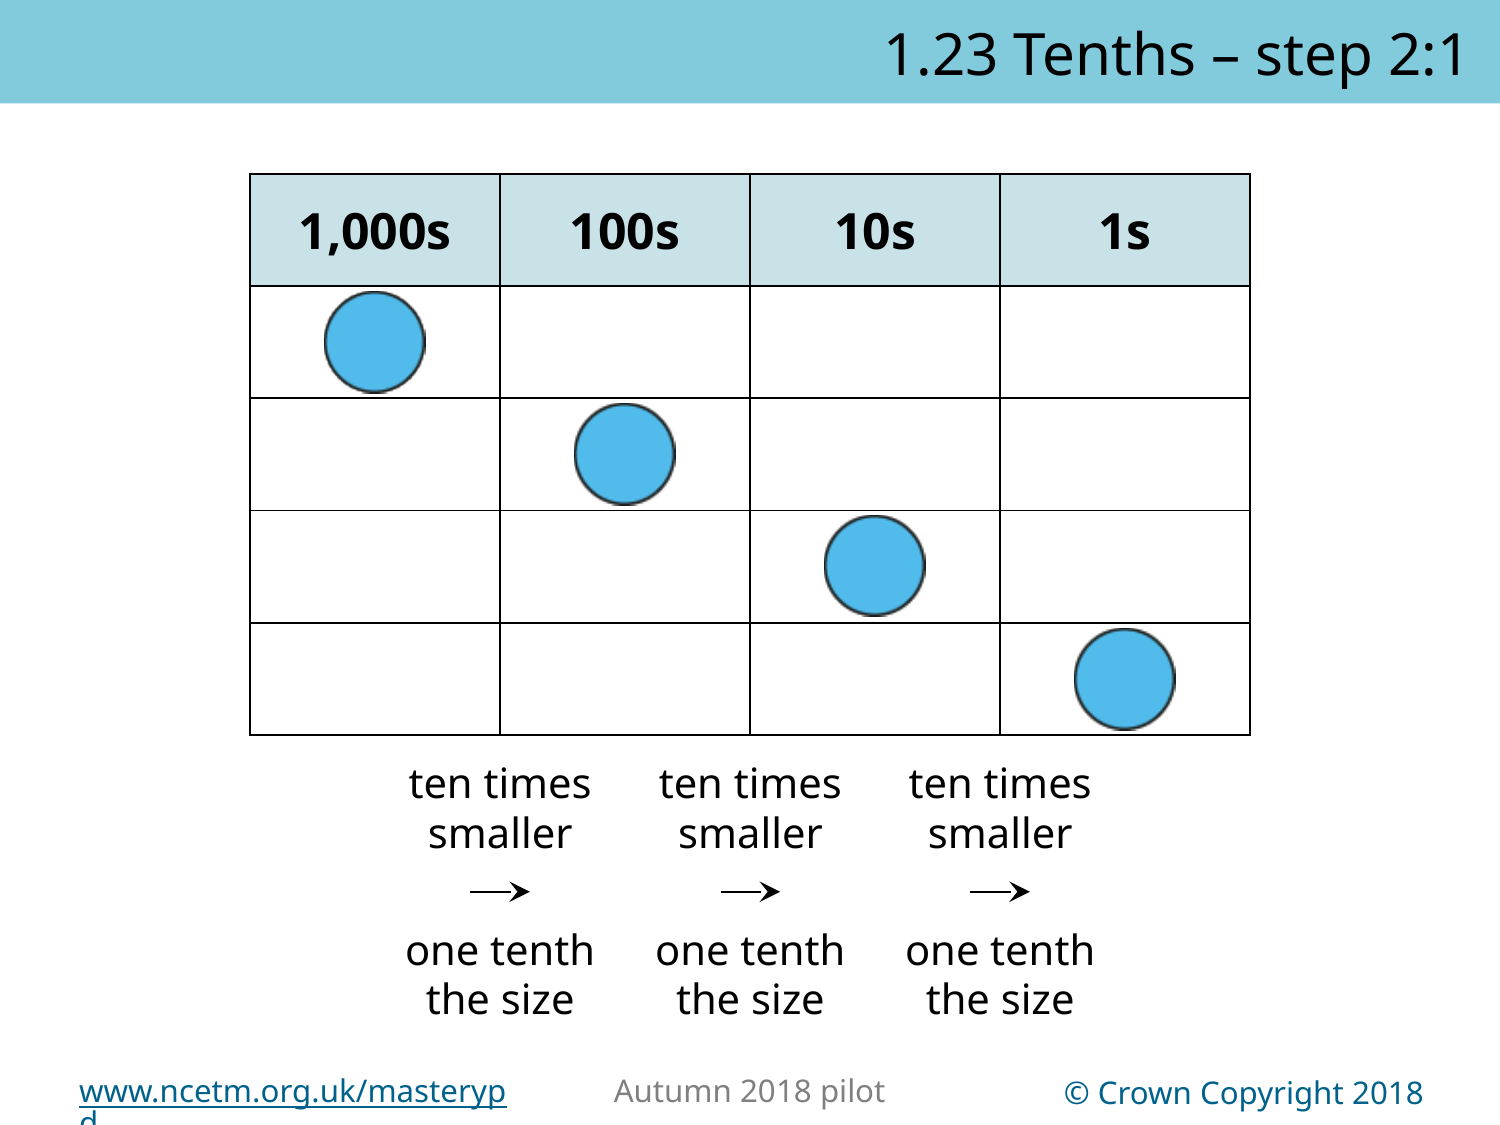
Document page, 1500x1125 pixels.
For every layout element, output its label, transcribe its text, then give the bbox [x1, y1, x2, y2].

table_cell [501, 511, 749, 622]
table_cell [251, 287, 499, 397]
picture [823, 515, 926, 618]
table_header 1s [1001, 175, 1249, 285]
table_header 10s [751, 175, 999, 285]
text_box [644, 748, 856, 1038]
picture [573, 403, 676, 506]
list 1.23 Tenths – step 2:1 [0, 0, 1500, 104]
table_cell [251, 399, 499, 510]
picture [1073, 628, 1176, 731]
table_header 1,000s [251, 175, 499, 285]
table_cell [1001, 511, 1249, 622]
table_cell [501, 399, 749, 510]
picture [323, 291, 426, 394]
table_header 100s [501, 175, 749, 285]
table_cell [251, 511, 499, 622]
table_cell [501, 624, 749, 734]
table_cell [751, 511, 999, 622]
table_cell [501, 287, 749, 397]
table_cell [251, 624, 499, 734]
table_cell [751, 399, 999, 510]
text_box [394, 748, 606, 1038]
table_cell [751, 287, 999, 397]
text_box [894, 748, 1106, 1038]
table_cell [1001, 399, 1249, 510]
table_cell [751, 624, 999, 734]
table_cell [1001, 624, 1249, 734]
table_cell [1001, 287, 1249, 397]
